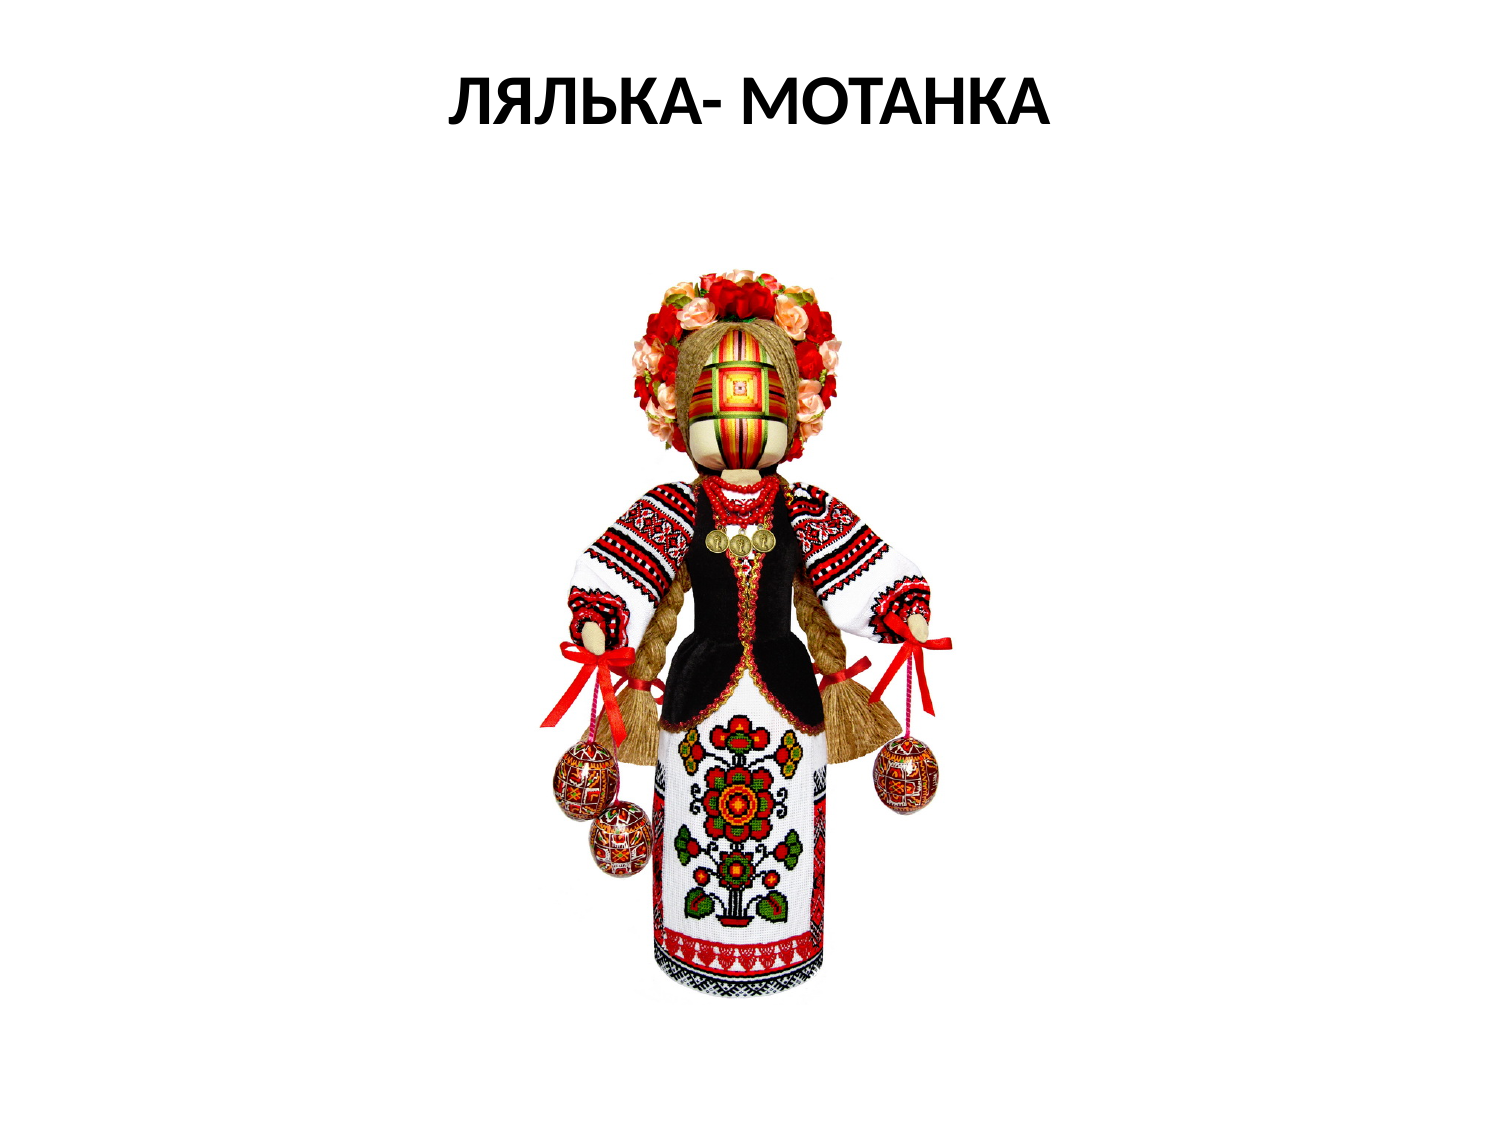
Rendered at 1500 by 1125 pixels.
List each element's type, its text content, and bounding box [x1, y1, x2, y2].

title ЛЯЛЬКА- МОТАНКА [75, 45, 1425, 233]
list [492, 262, 1008, 1006]
